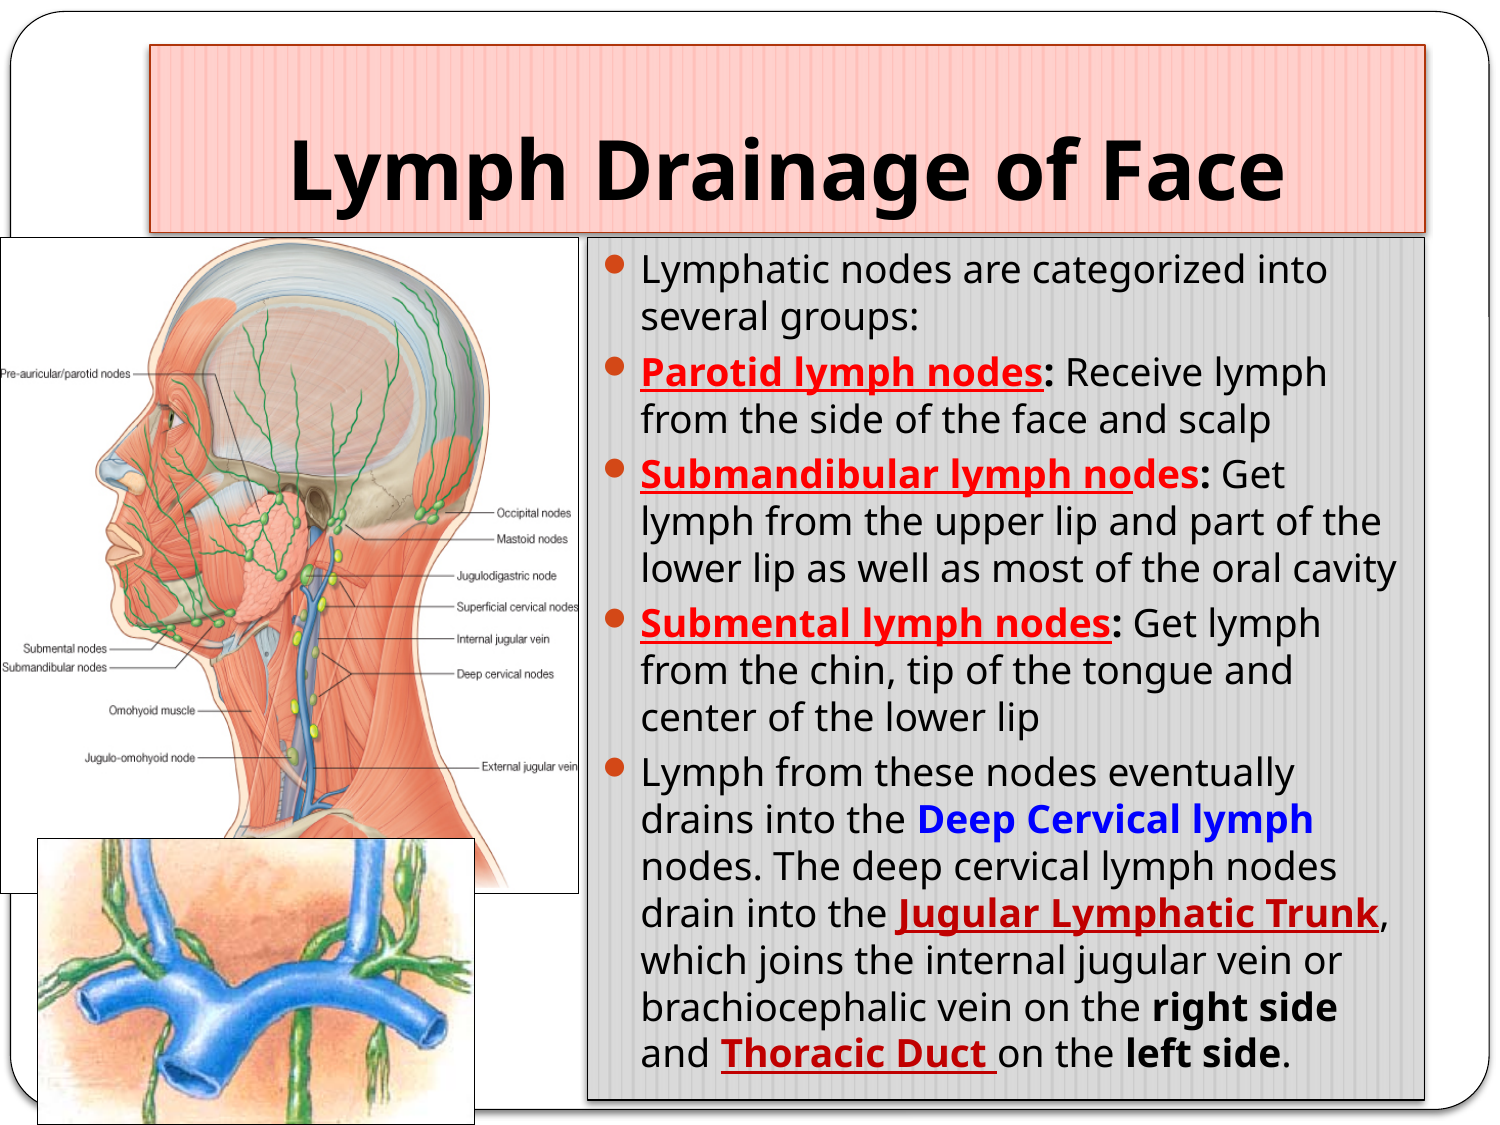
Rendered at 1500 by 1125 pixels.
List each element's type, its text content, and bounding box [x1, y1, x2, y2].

list Lymphatic nodes are categorized into several groups: Parotid lymph nodes: Receive lymph from the side of the face and scalp Submandibular lymph nodes: Get lymph from the upper lip and part of the lower lip as well as most of the oral cavity Submental lymph nodes: Get lymph from the chin, tip of the tongue and center of the lower lip Lymph from these nodes eventually drains into the Deep Cervical lymph nodes. The deep cervical lymph nodes drain into the Jugular Lymphatic Trunk, which joins the internal jugular vein or brachiocephalic vein on the right side and Thoracic Duct on the left side. [587, 237, 1425, 1101]
picture [37, 838, 476, 1125]
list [0, 237, 579, 894]
title Lymph Drainage of Face [149, 44, 1426, 233]
